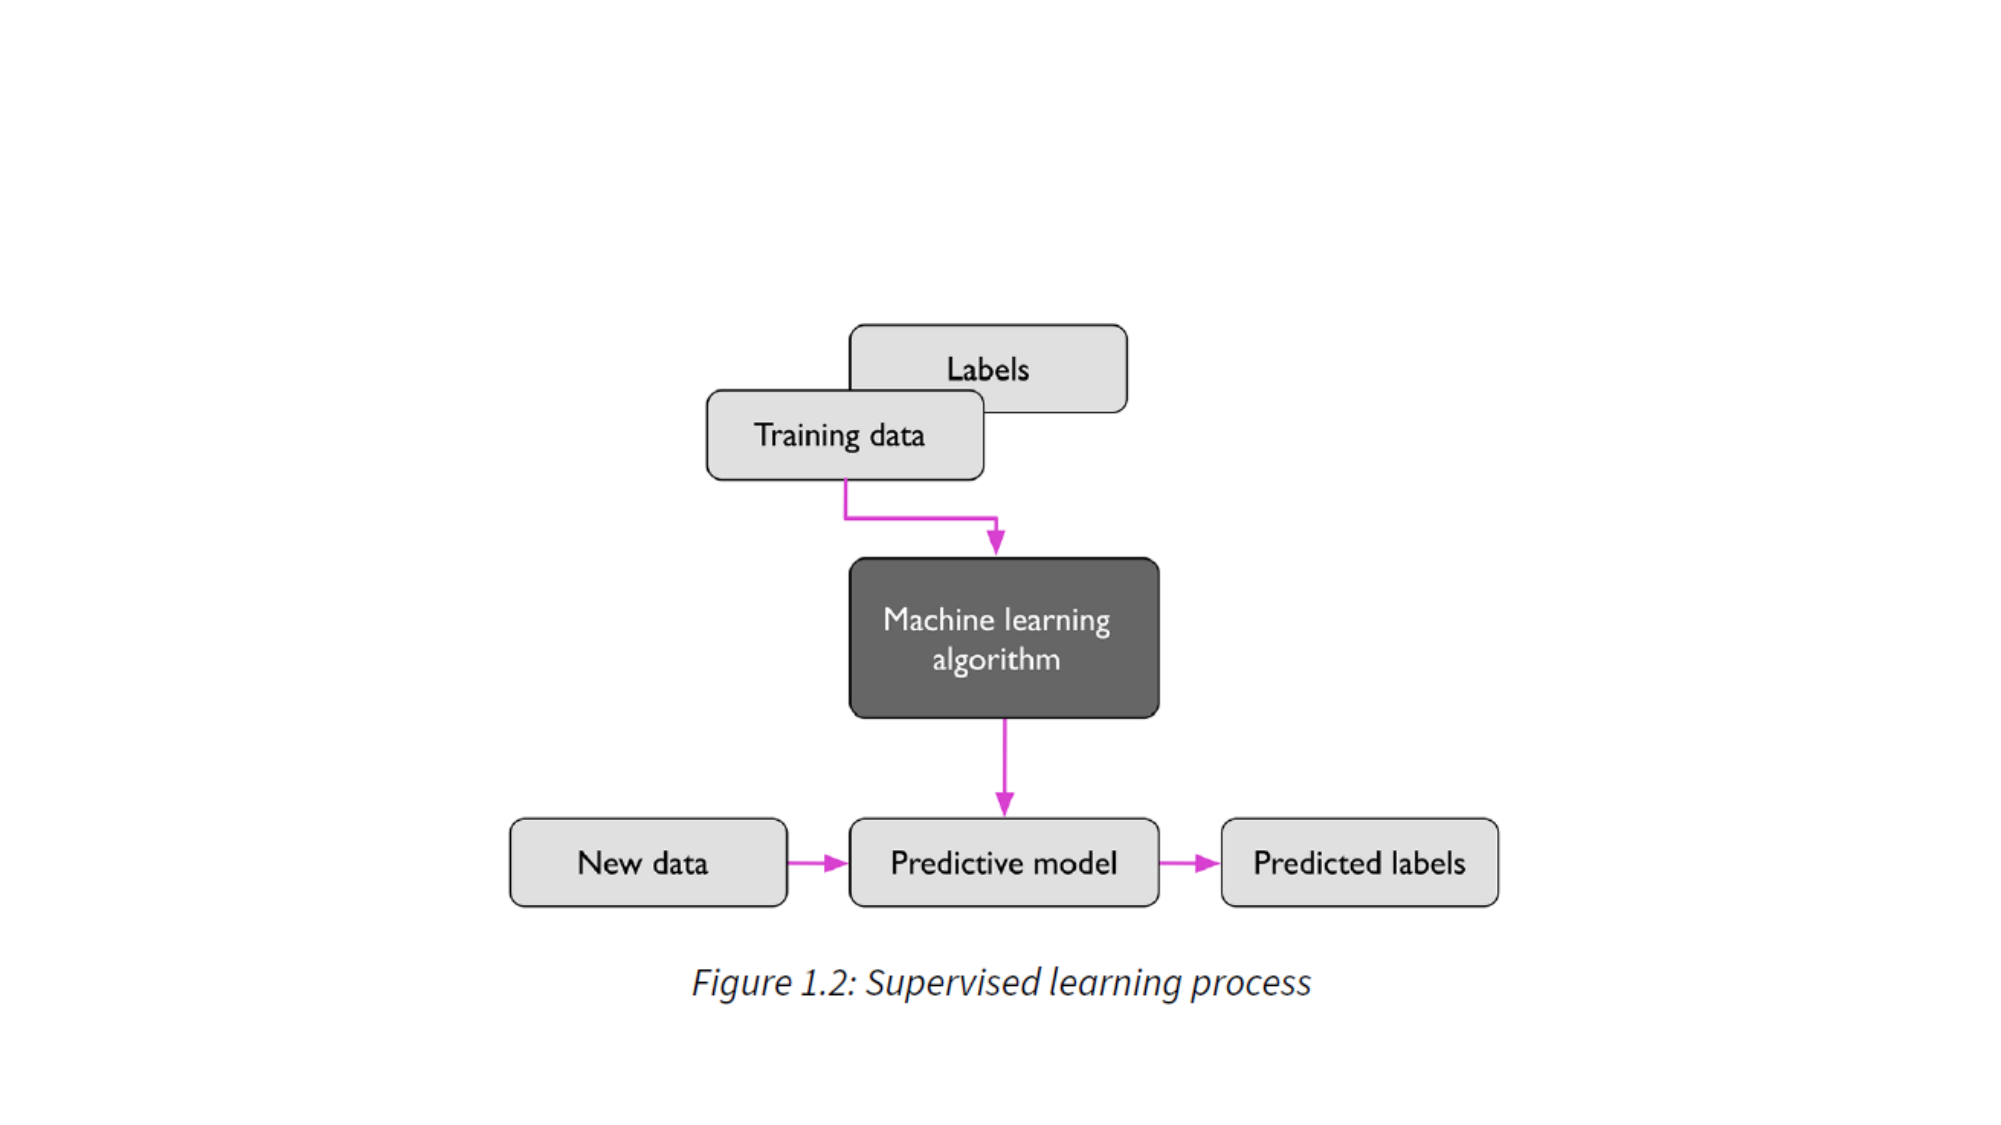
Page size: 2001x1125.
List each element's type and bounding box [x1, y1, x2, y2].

list [478, 299, 1522, 1014]
